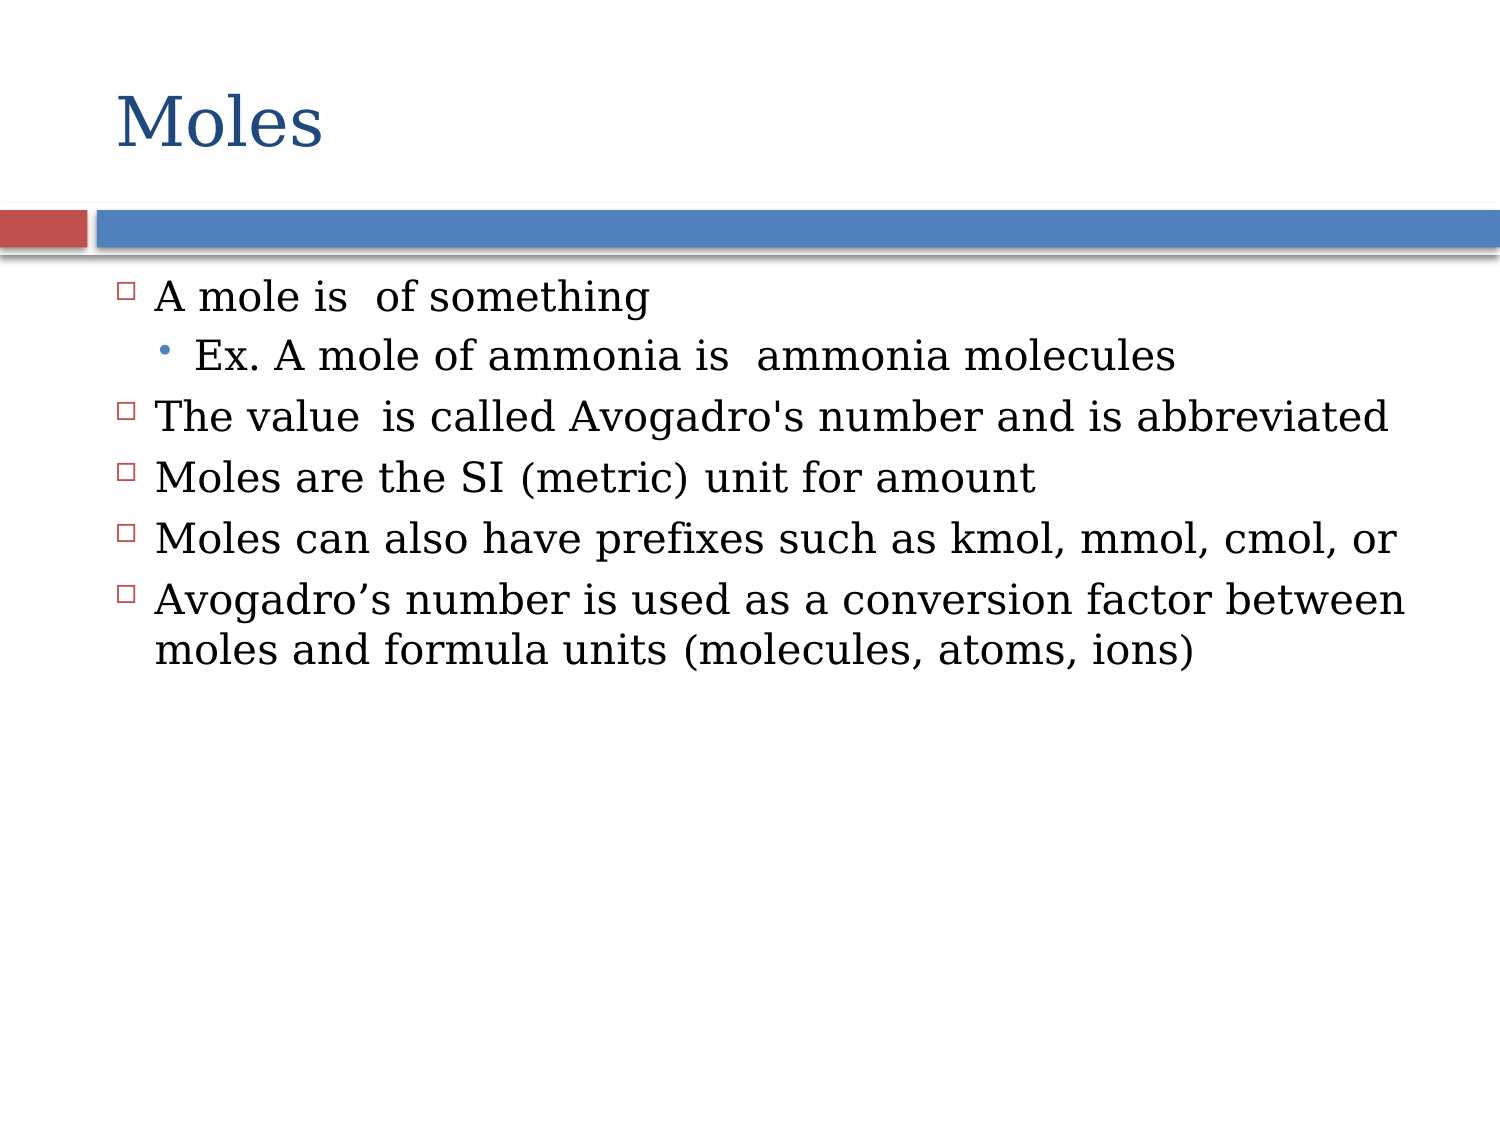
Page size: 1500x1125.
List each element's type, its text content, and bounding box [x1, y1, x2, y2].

title Moles [100, 37, 1438, 200]
